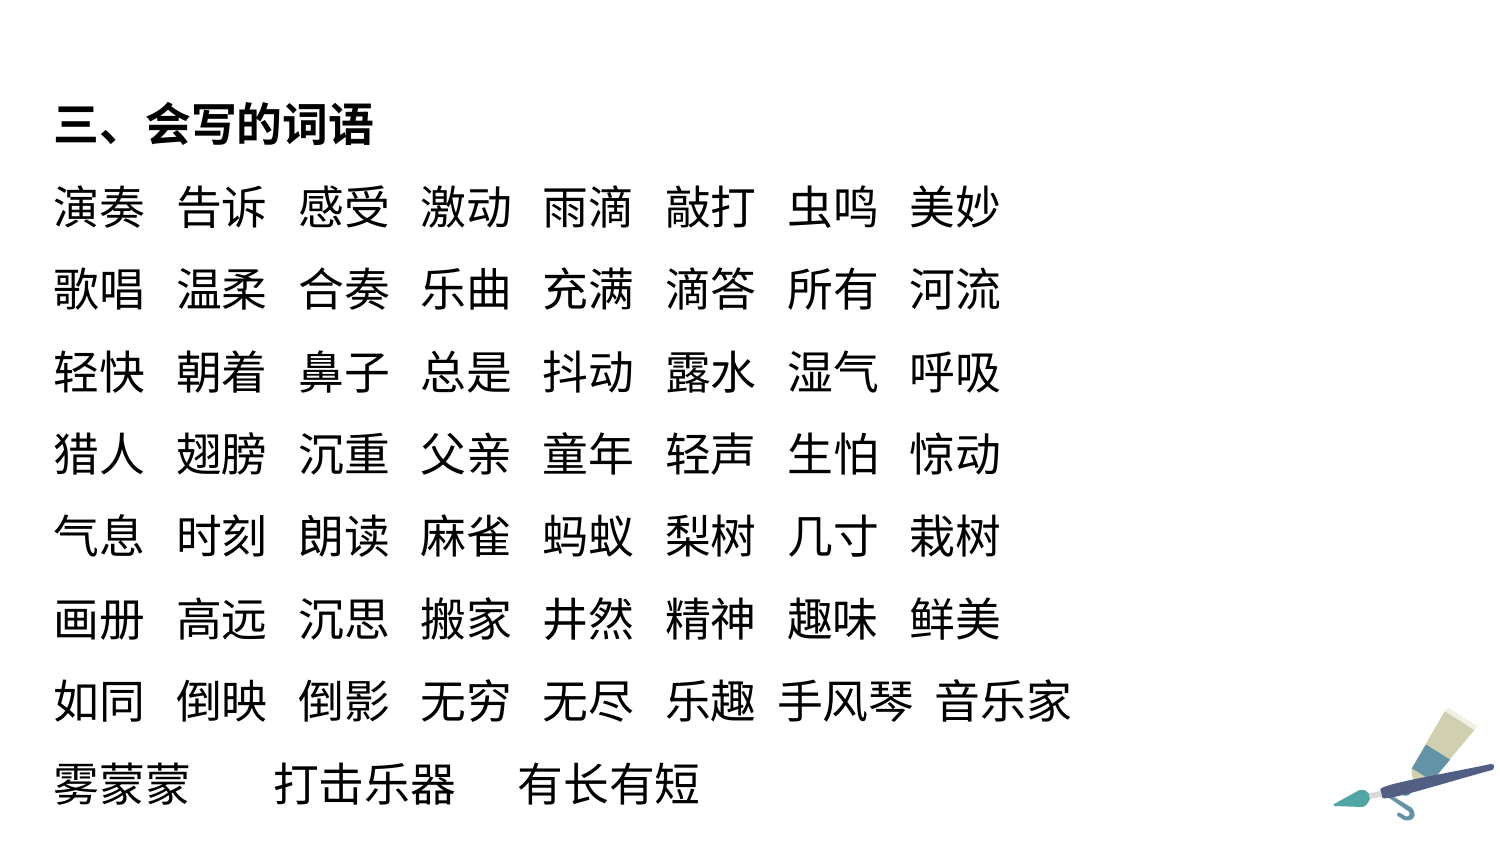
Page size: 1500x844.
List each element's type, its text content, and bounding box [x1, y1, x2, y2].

text_box 三、会写的词语 演奏 告诉 感受 激动 雨滴 敲打 虫鸣 美妙 歌唱 温柔 合奏 乐曲 充满 滴答 所有 河流 轻快 朝着 鼻子 总是 抖动 露水 湿气 呼吸 猎人 翅膀 沉重 父亲 童年 轻声 生怕 惊动 气息 时刻 朗读 麻雀 蚂蚁 梨树 几寸 栽树 画册 高远 沉思 搬家 井然 精神 趣味 鲜美 如同 倒映 倒影 无穷 无尽 乐趣 手风琴 音乐家 雾蒙蒙 打击乐器 有长有短 [39, 61, 1381, 818]
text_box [1358, 708, 1481, 844]
